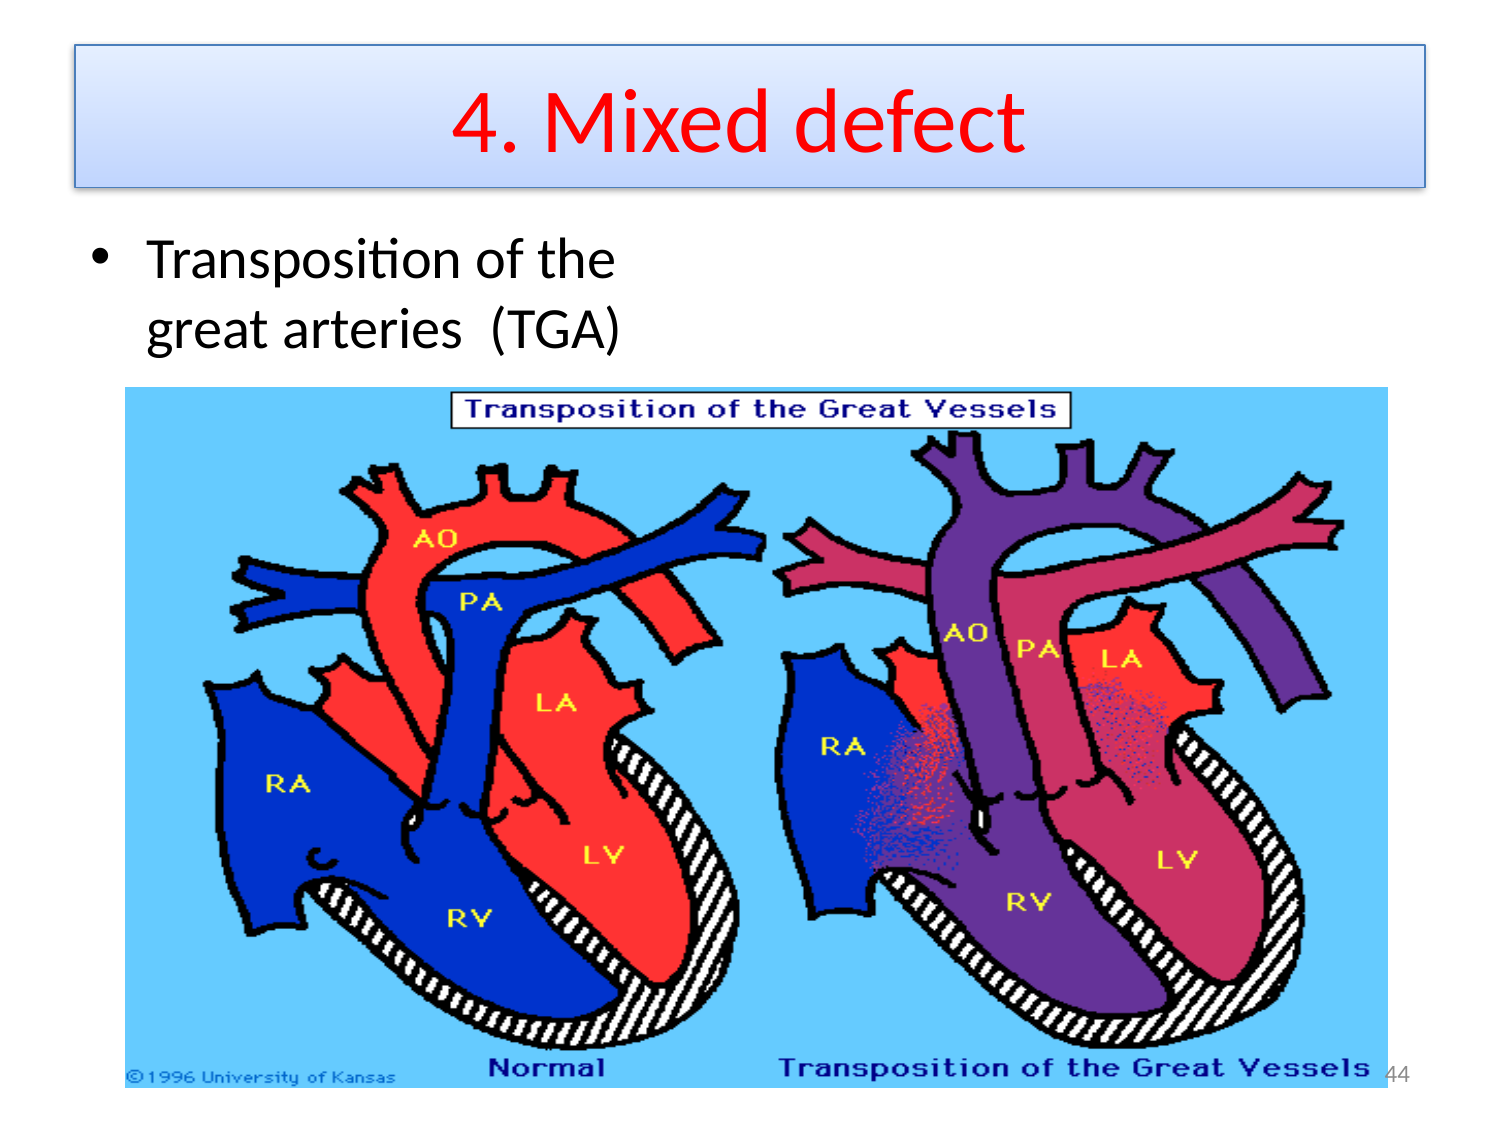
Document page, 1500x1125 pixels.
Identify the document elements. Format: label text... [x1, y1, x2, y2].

title 4. Mixed defect [74, 44, 1426, 188]
slide_number 44 [1074, 1042, 1425, 1103]
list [124, 387, 1388, 1088]
list Transposition of the great arteries (TGA) [75, 212, 738, 955]
